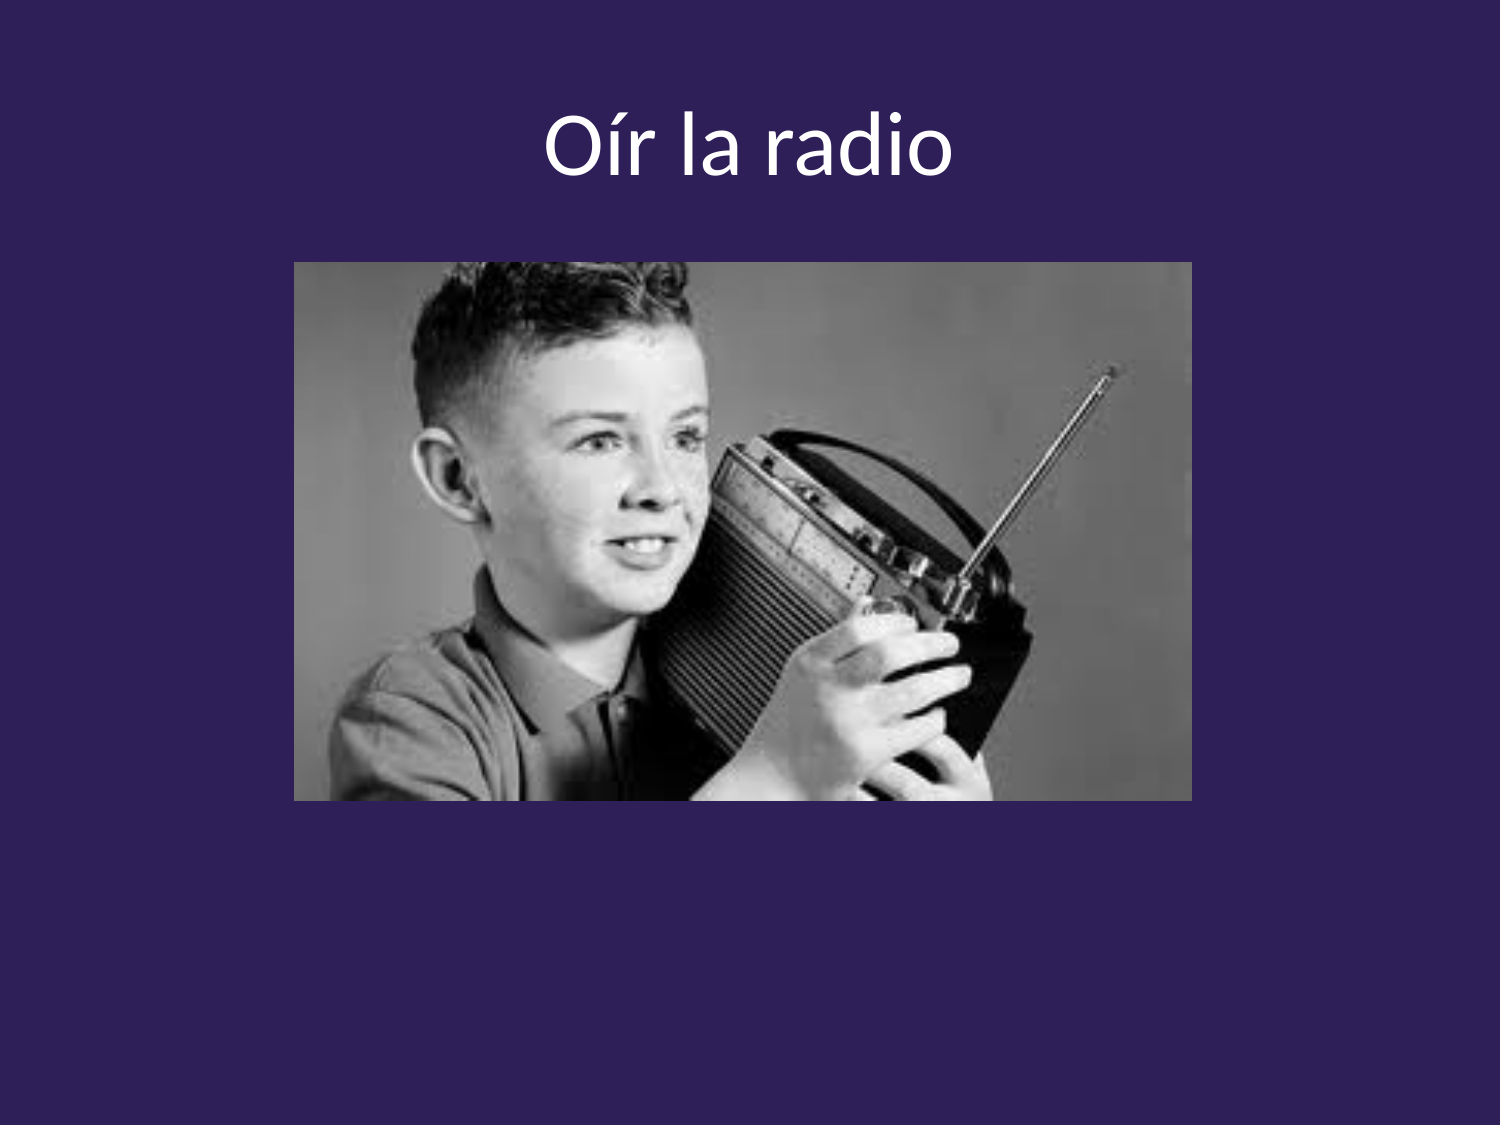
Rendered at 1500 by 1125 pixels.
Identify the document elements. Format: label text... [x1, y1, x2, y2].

picture [294, 262, 1192, 801]
title Oír la radio [75, 45, 1425, 233]
